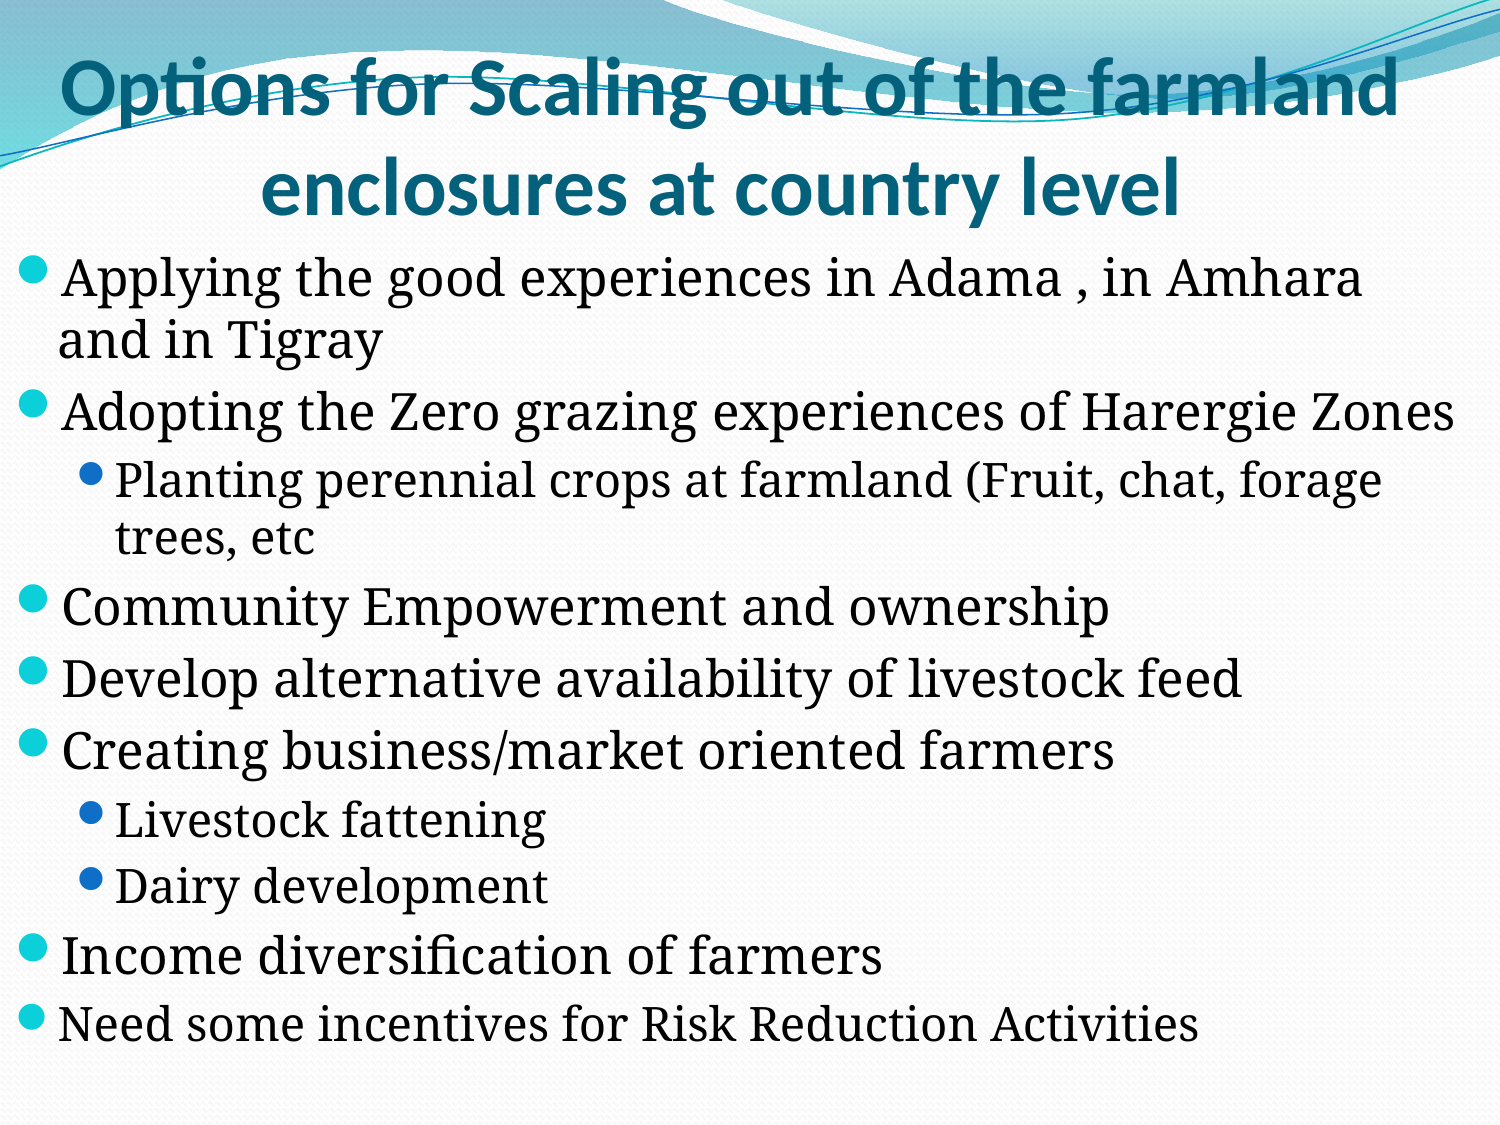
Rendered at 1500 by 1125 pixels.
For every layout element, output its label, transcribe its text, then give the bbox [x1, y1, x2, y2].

list Applying the good experiences in Adama , in Amhara and in Tigray Adopting the Zero grazing experiences of Harergie Zones Planting perennial crops at farmland (Fruit, chat, forage trees, etc Community Empowerment and ownership Develop alternative availability of livestock feed Creating business/market oriented farmers Livestock fattening Dairy development Income diversification of farmers Need some incentives for Risk Reduction Activities [0, 237, 1475, 1125]
title Options for Scaling out of the farmland enclosures at country level [0, 45, 1463, 233]
